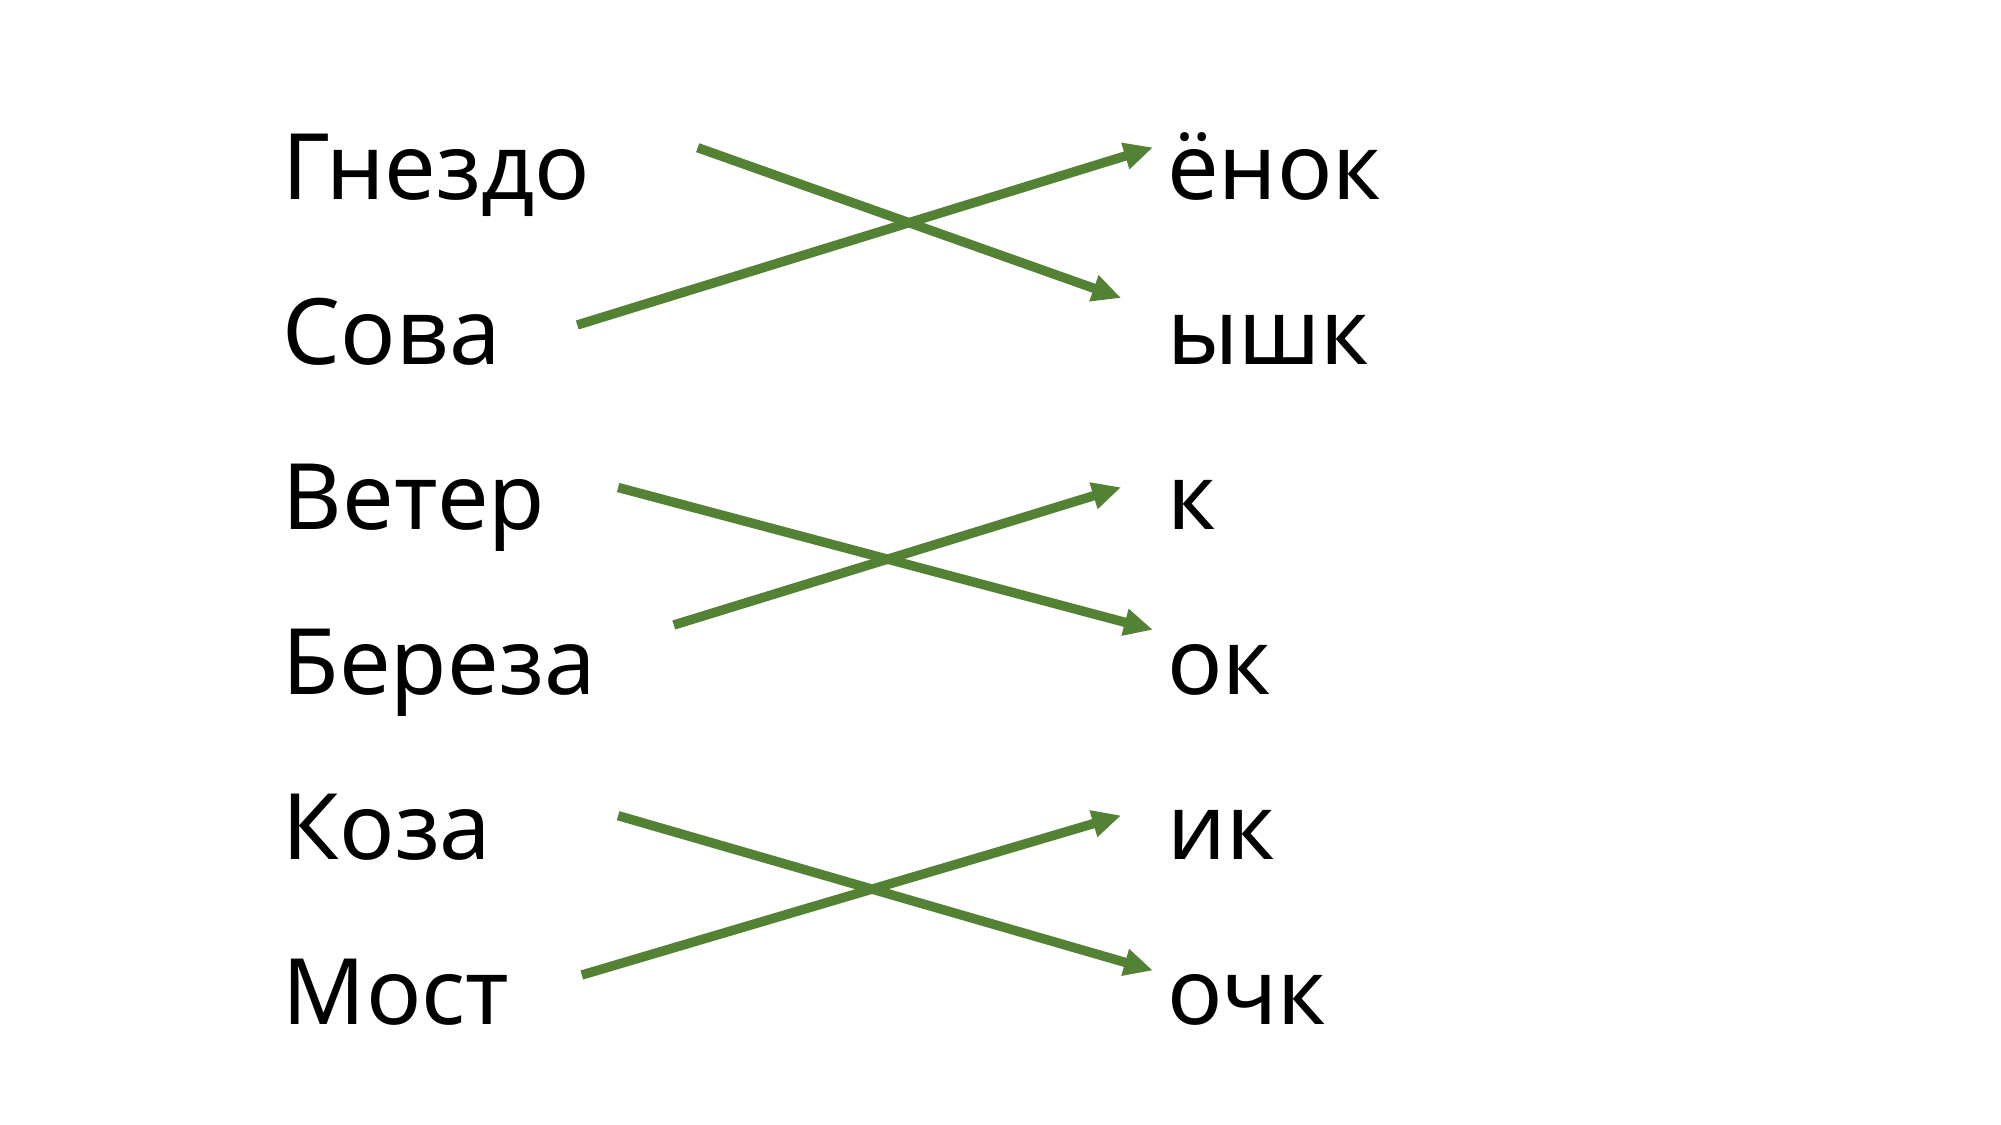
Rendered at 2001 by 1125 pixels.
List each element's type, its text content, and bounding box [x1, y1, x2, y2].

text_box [618, 487, 1153, 630]
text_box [581, 815, 1121, 975]
text_box ёнок ышк к ок ик очк [1152, 45, 1714, 1050]
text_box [577, 147, 1153, 325]
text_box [1121, 815, 1153, 971]
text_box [673, 487, 1121, 625]
text_box Гнездо Сова Ветер Береза Коза Мост [268, 45, 830, 1050]
